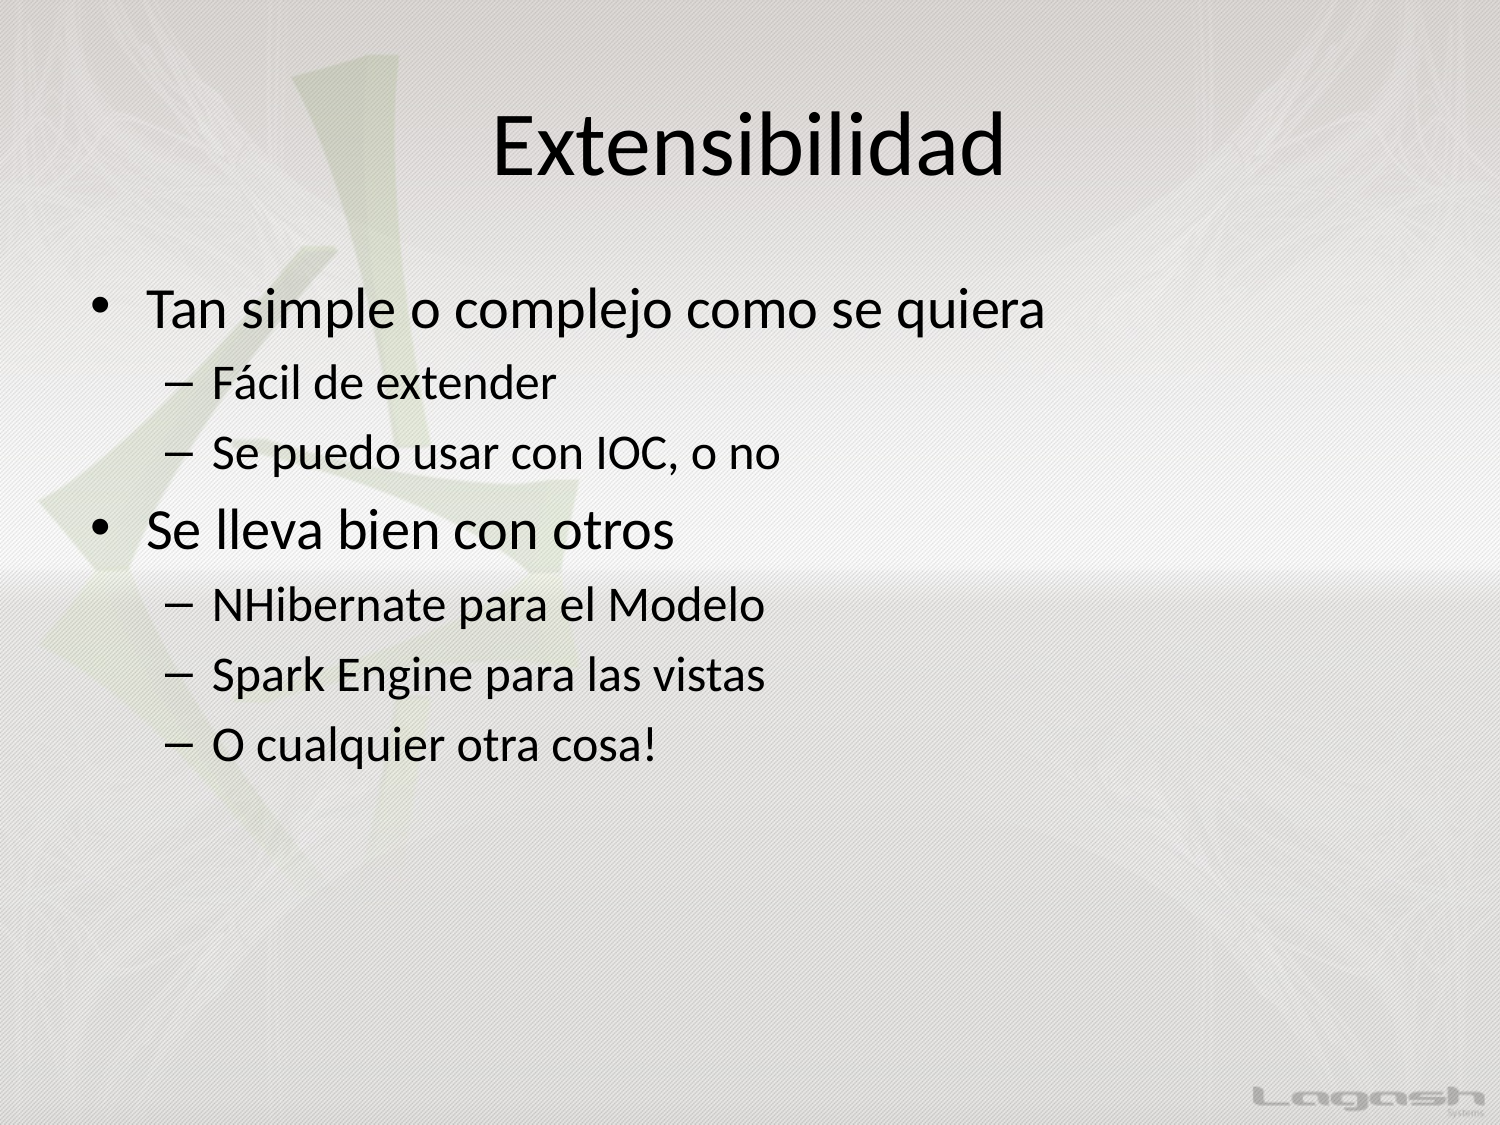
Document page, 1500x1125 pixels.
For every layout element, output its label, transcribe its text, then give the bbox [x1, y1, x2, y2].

title Extensibilidad [75, 45, 1425, 233]
picture [0, 0, 1500, 1125]
list Tan simple o complejo como se quiera Fácil de extender Se puedo usar con IOC, o no Se lleva bien con otros NHibernate para el Modelo Spark Engine para las vistas O cualquier otra cosa! [75, 262, 1425, 1067]
